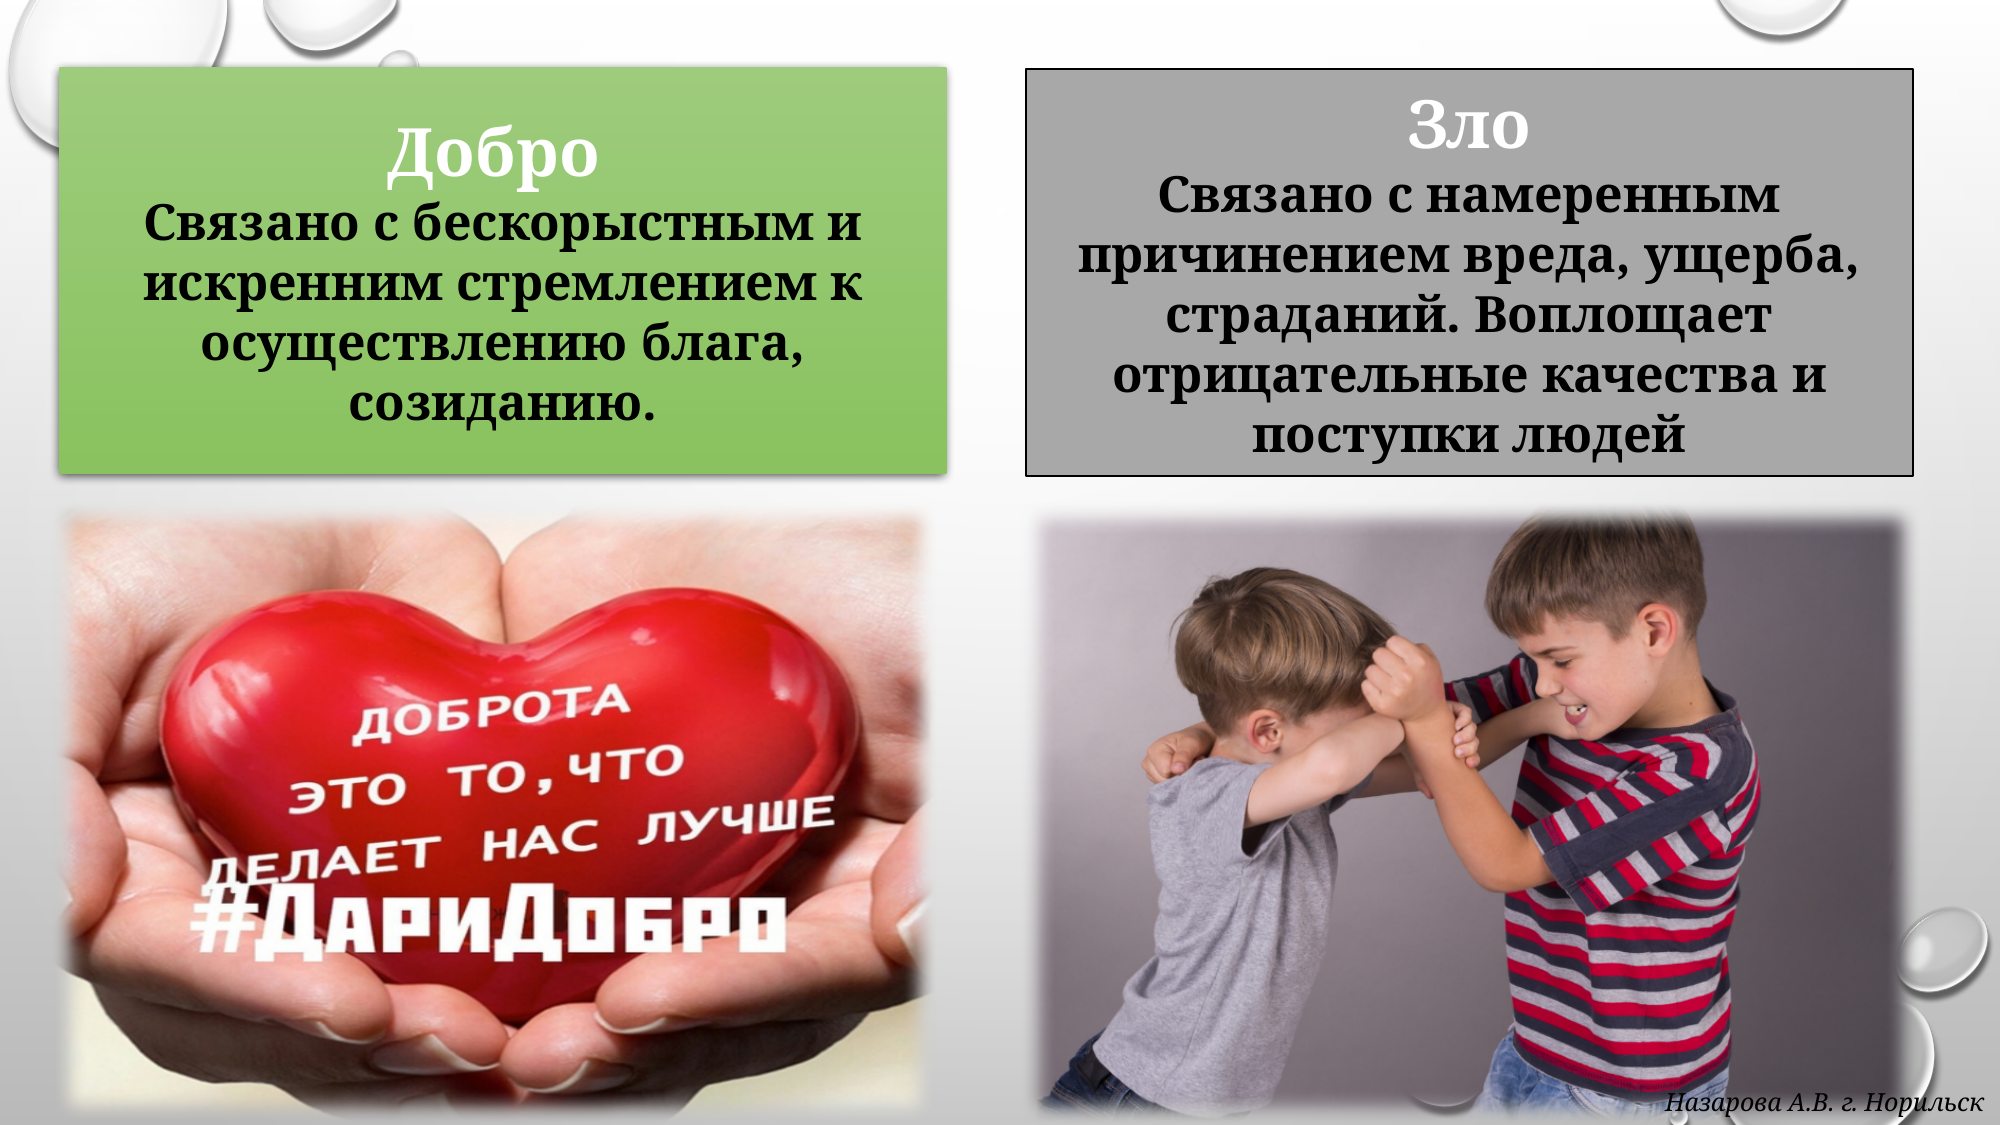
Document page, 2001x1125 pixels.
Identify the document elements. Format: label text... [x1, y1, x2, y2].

text_box Добро Связано с бескорыстным и искренним стремлением к осуществлению блага, созиданию. [59, 67, 947, 474]
text_box Зло Связано с намеренным причинением вреда, ущерба, страданий. Воплощает отрицательные качества и поступки людей [1025, 68, 1914, 477]
picture [0, 0, 2000, 1125]
text_box Назарова А.В. г. Норильск [1926, 1079, 2000, 1125]
